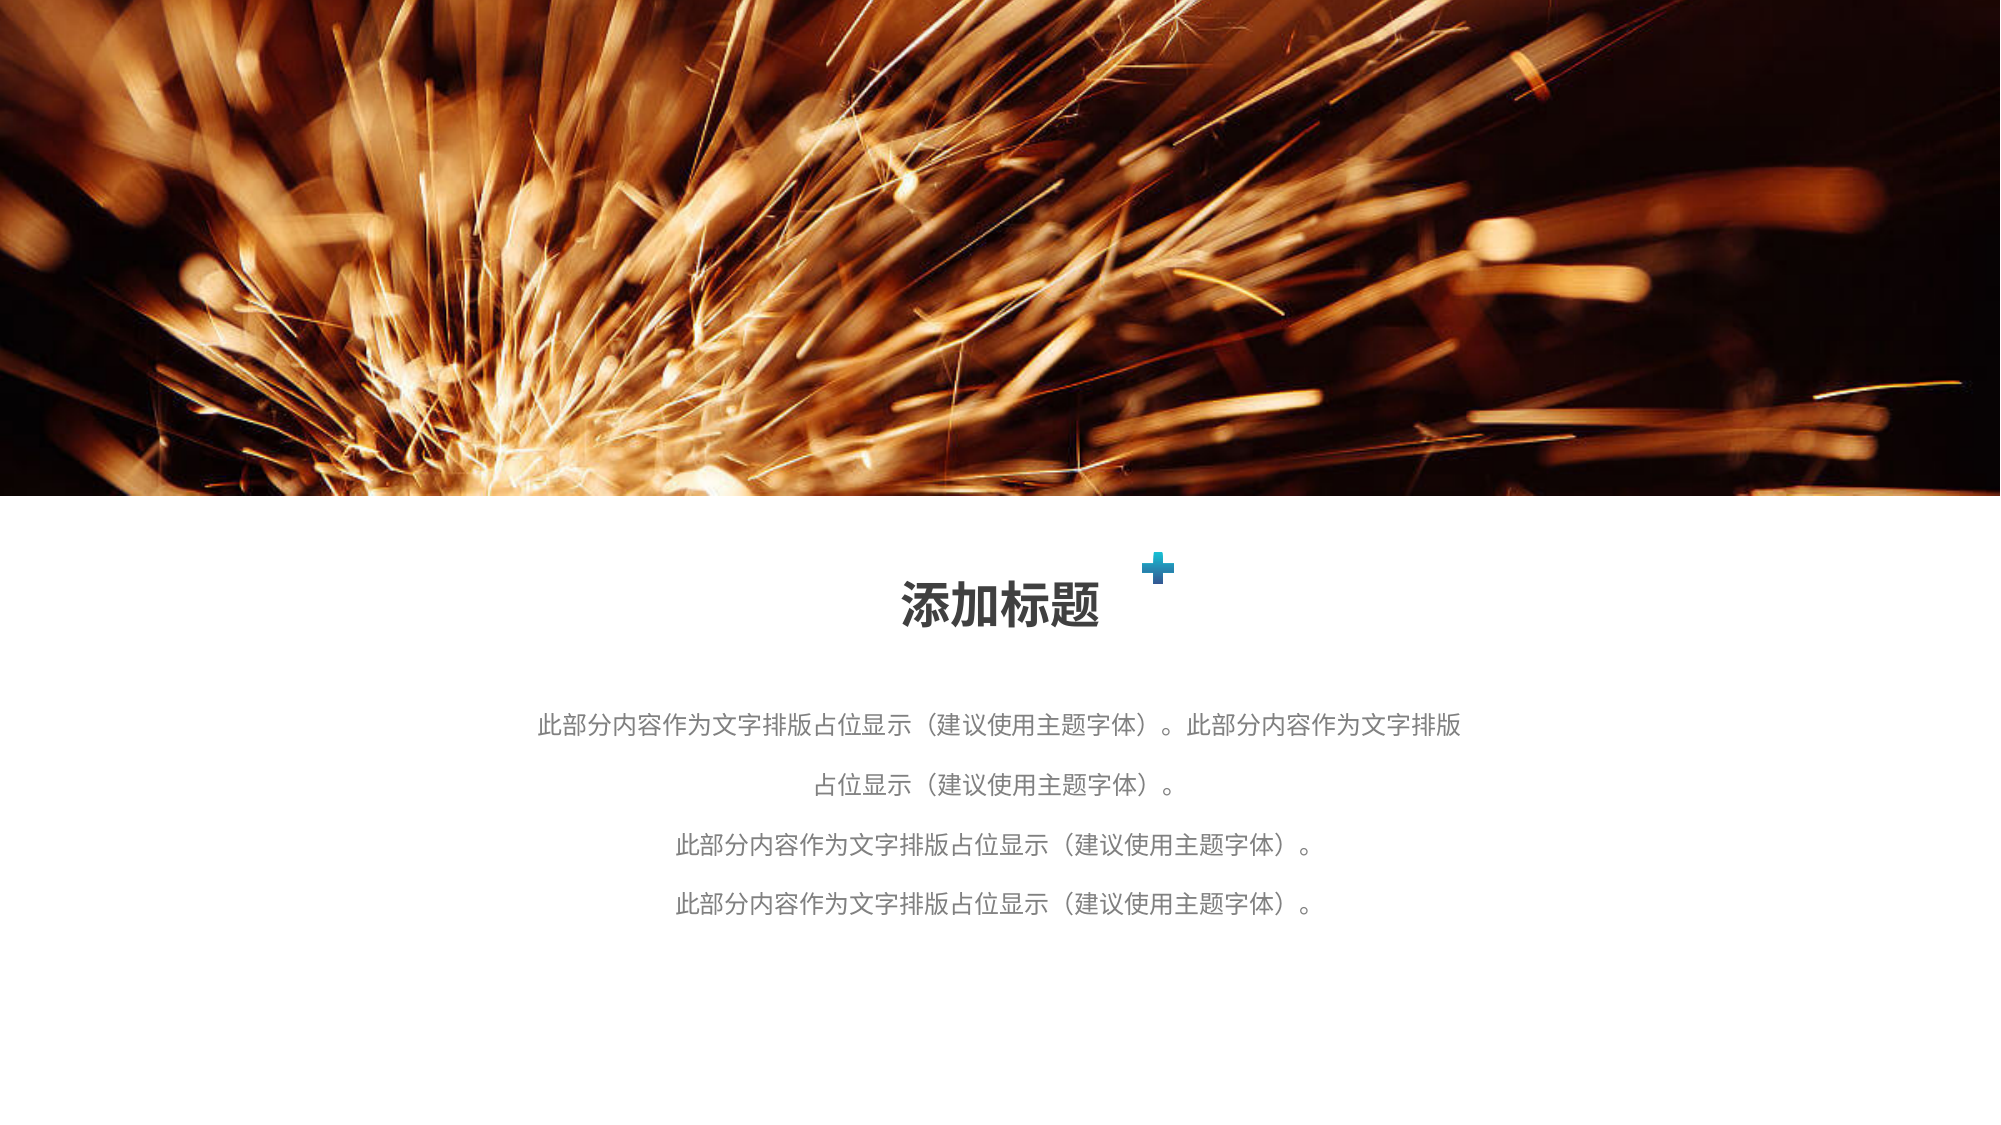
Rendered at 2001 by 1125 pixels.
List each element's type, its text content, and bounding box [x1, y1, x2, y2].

picture [0, 0, 2000, 496]
text_box 添加标题 [885, 566, 1115, 642]
text_box [1141, 551, 1175, 585]
text_box 此部分内容作为文字排版占位显示（建议使用主题字体）。此部分内容作为文字排版占位显示（建议使用主题字体）。 此部分内容作为文字排版占位显示（建议使用主题字体）。 此部分内容作为文字排版占位显示（建议使用主题字体）。 [519, 672, 1481, 987]
